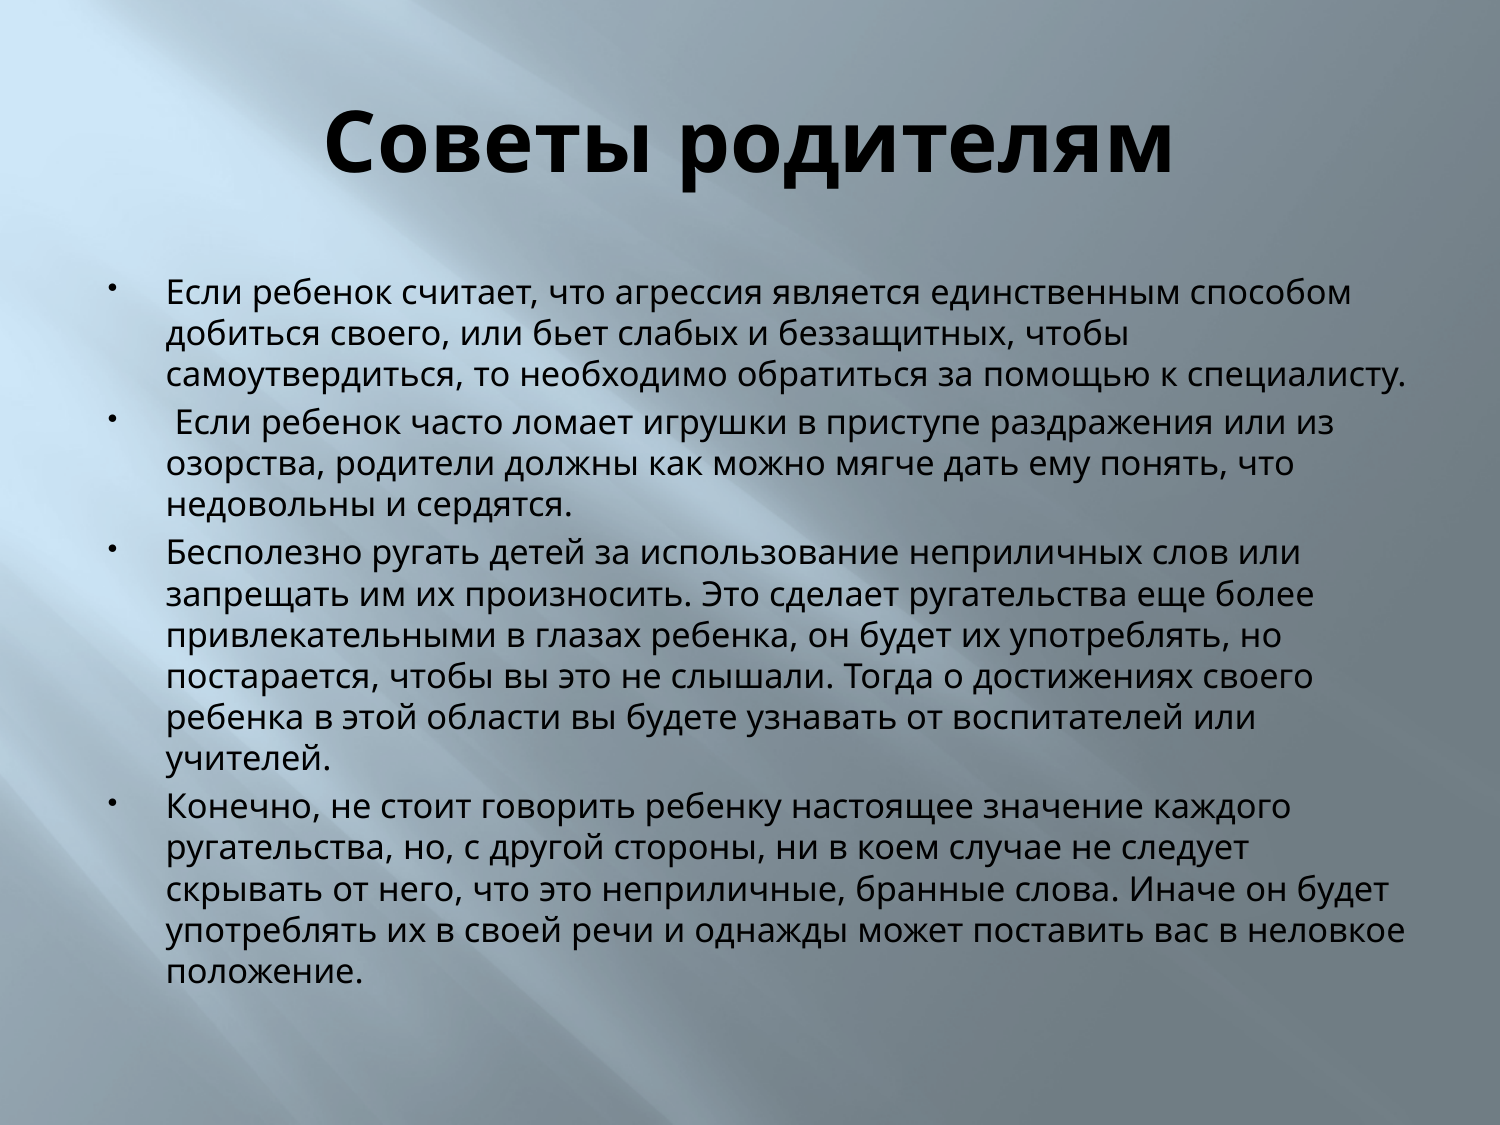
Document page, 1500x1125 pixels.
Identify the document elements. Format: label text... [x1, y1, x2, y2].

title Советы родителям [75, 45, 1425, 233]
list Если ребенок считает, что агрессия является единственным способом добиться своего, или бьет слабых и беззащитных, чтобы самоутвердиться, то необходимо обратиться за помощью к специалисту. Если ребенок часто ломает игрушки в приступе раздражения или из озорства, родители должны как можно мягче дать ему понять, что недовольны и сердятся. Бесполезно ругать детей за использование неприличных слов или запрещать им их произносить. Это сделает ругательства еще более привлекательными в глазах ребенка, он будет их употреблять, но постарается, чтобы вы это не слышали. Тогда о достижениях своего ребенка в этой области вы будете узнавать от воспитателей или учителей. Конечно, не стоит говорить ребенку настоящее значение каждого ругательства, но, с другой стороны, ни в коем случае не следует скрывать от него, что это неприличные, бранные слова. Иначе он будет употреблять их в своей речи и однажды может поставить вас в неловкое положение. [75, 262, 1425, 1035]
